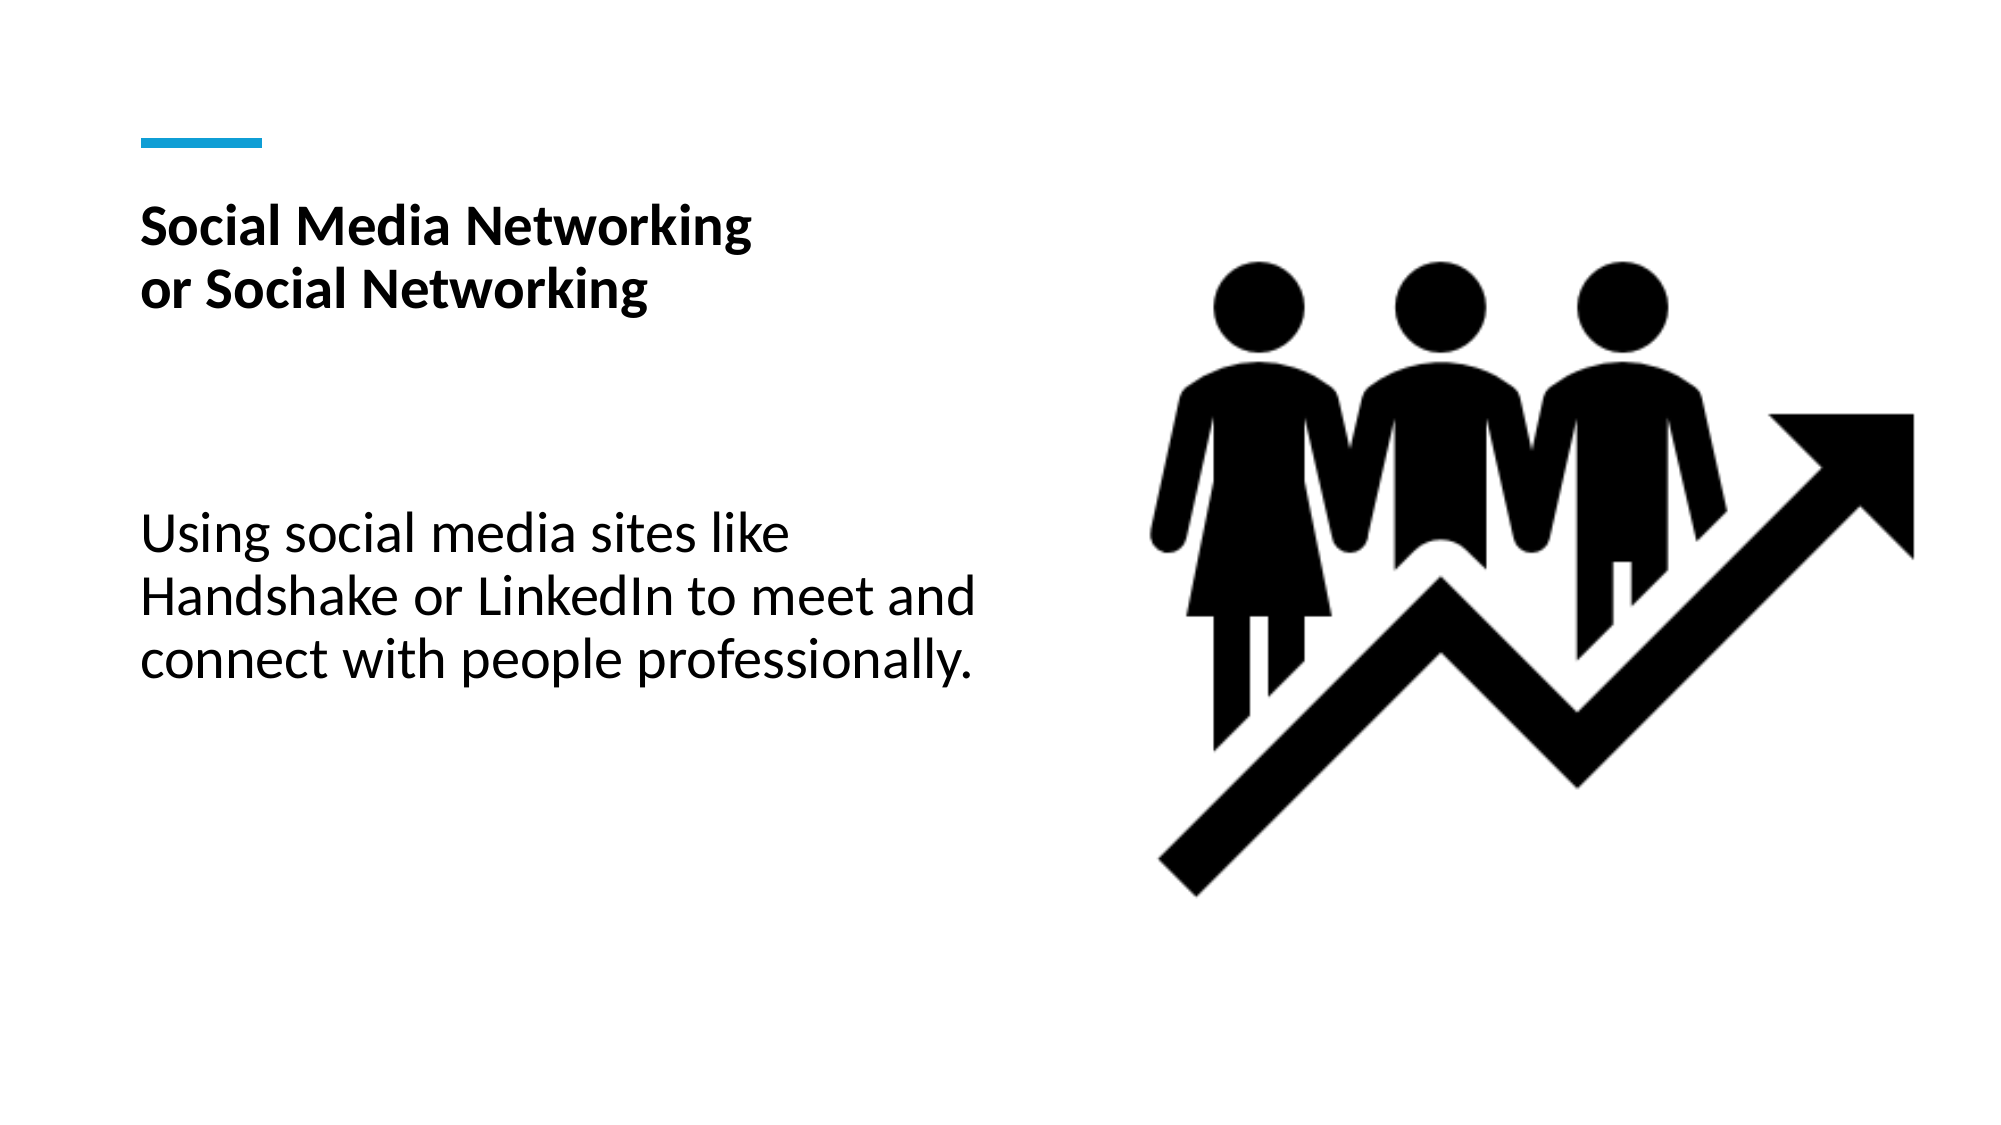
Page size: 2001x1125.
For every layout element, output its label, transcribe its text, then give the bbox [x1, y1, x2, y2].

picture [1096, 125, 1970, 1000]
title Social Media Networking or Social Networking [124, 186, 1096, 330]
list Using social media sites like Handshake or LinkedIn to meet and connect with people professionally. [124, 495, 1029, 1091]
